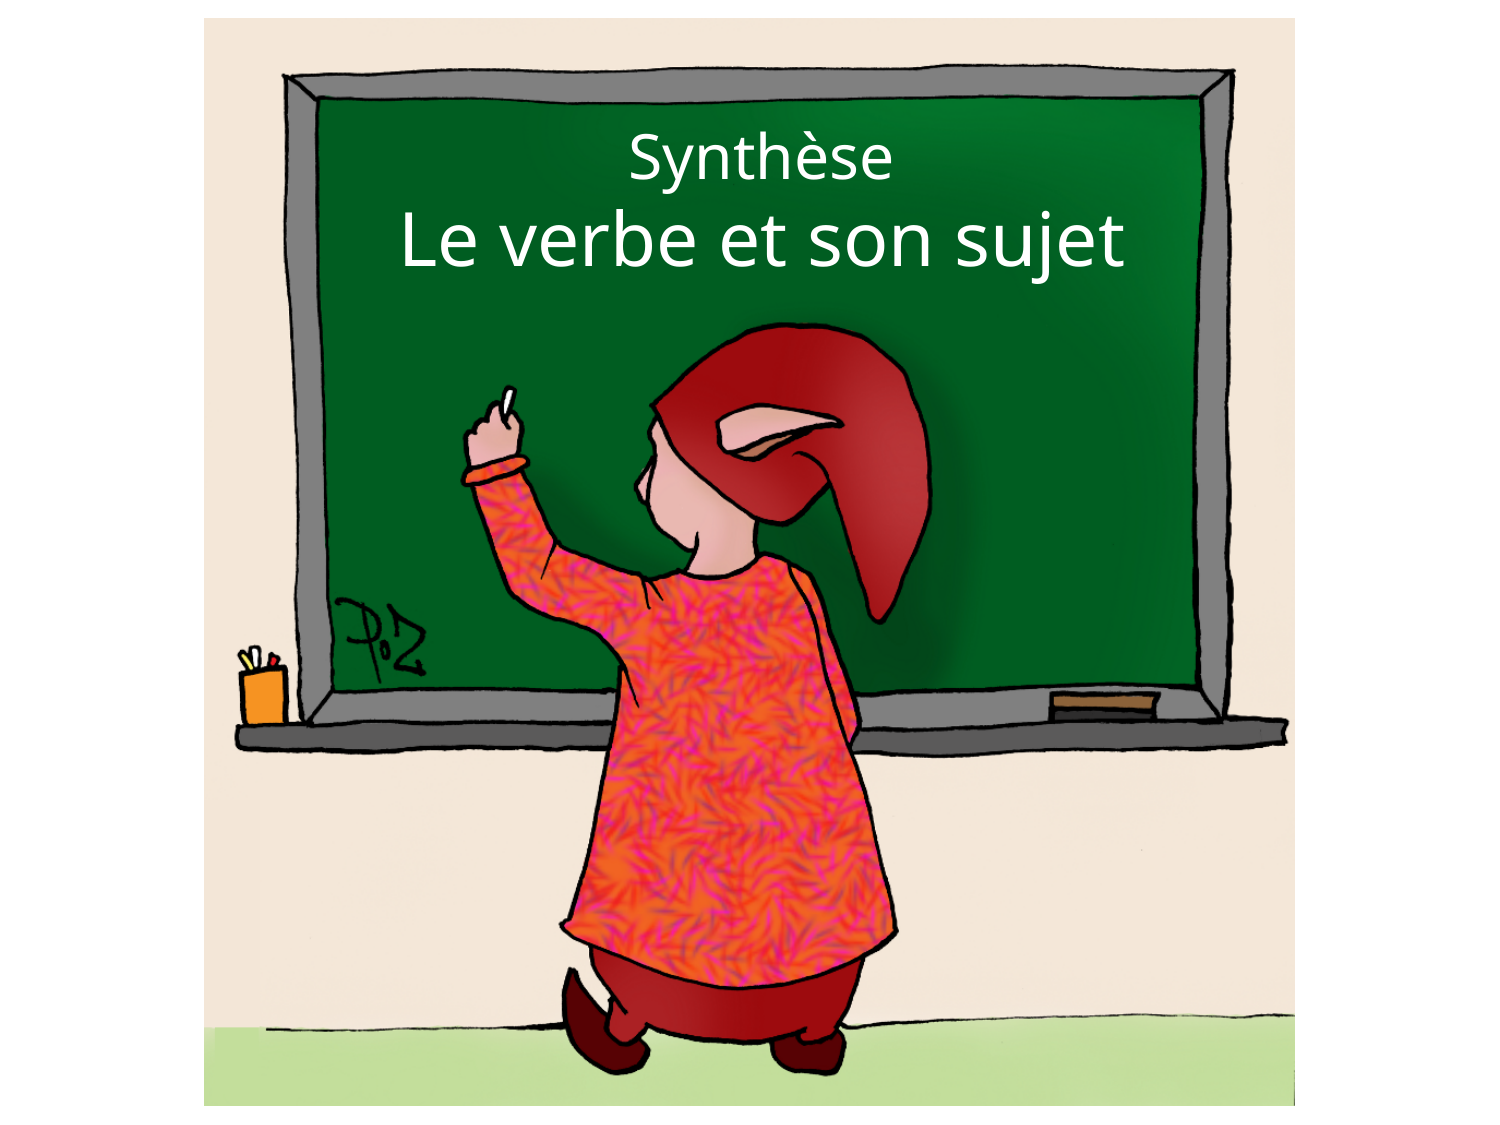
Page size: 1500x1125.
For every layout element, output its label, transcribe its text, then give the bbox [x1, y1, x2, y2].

picture [204, 18, 1295, 1106]
text_box Synthèse Le verbe et son sujet [348, 101, 1176, 297]
